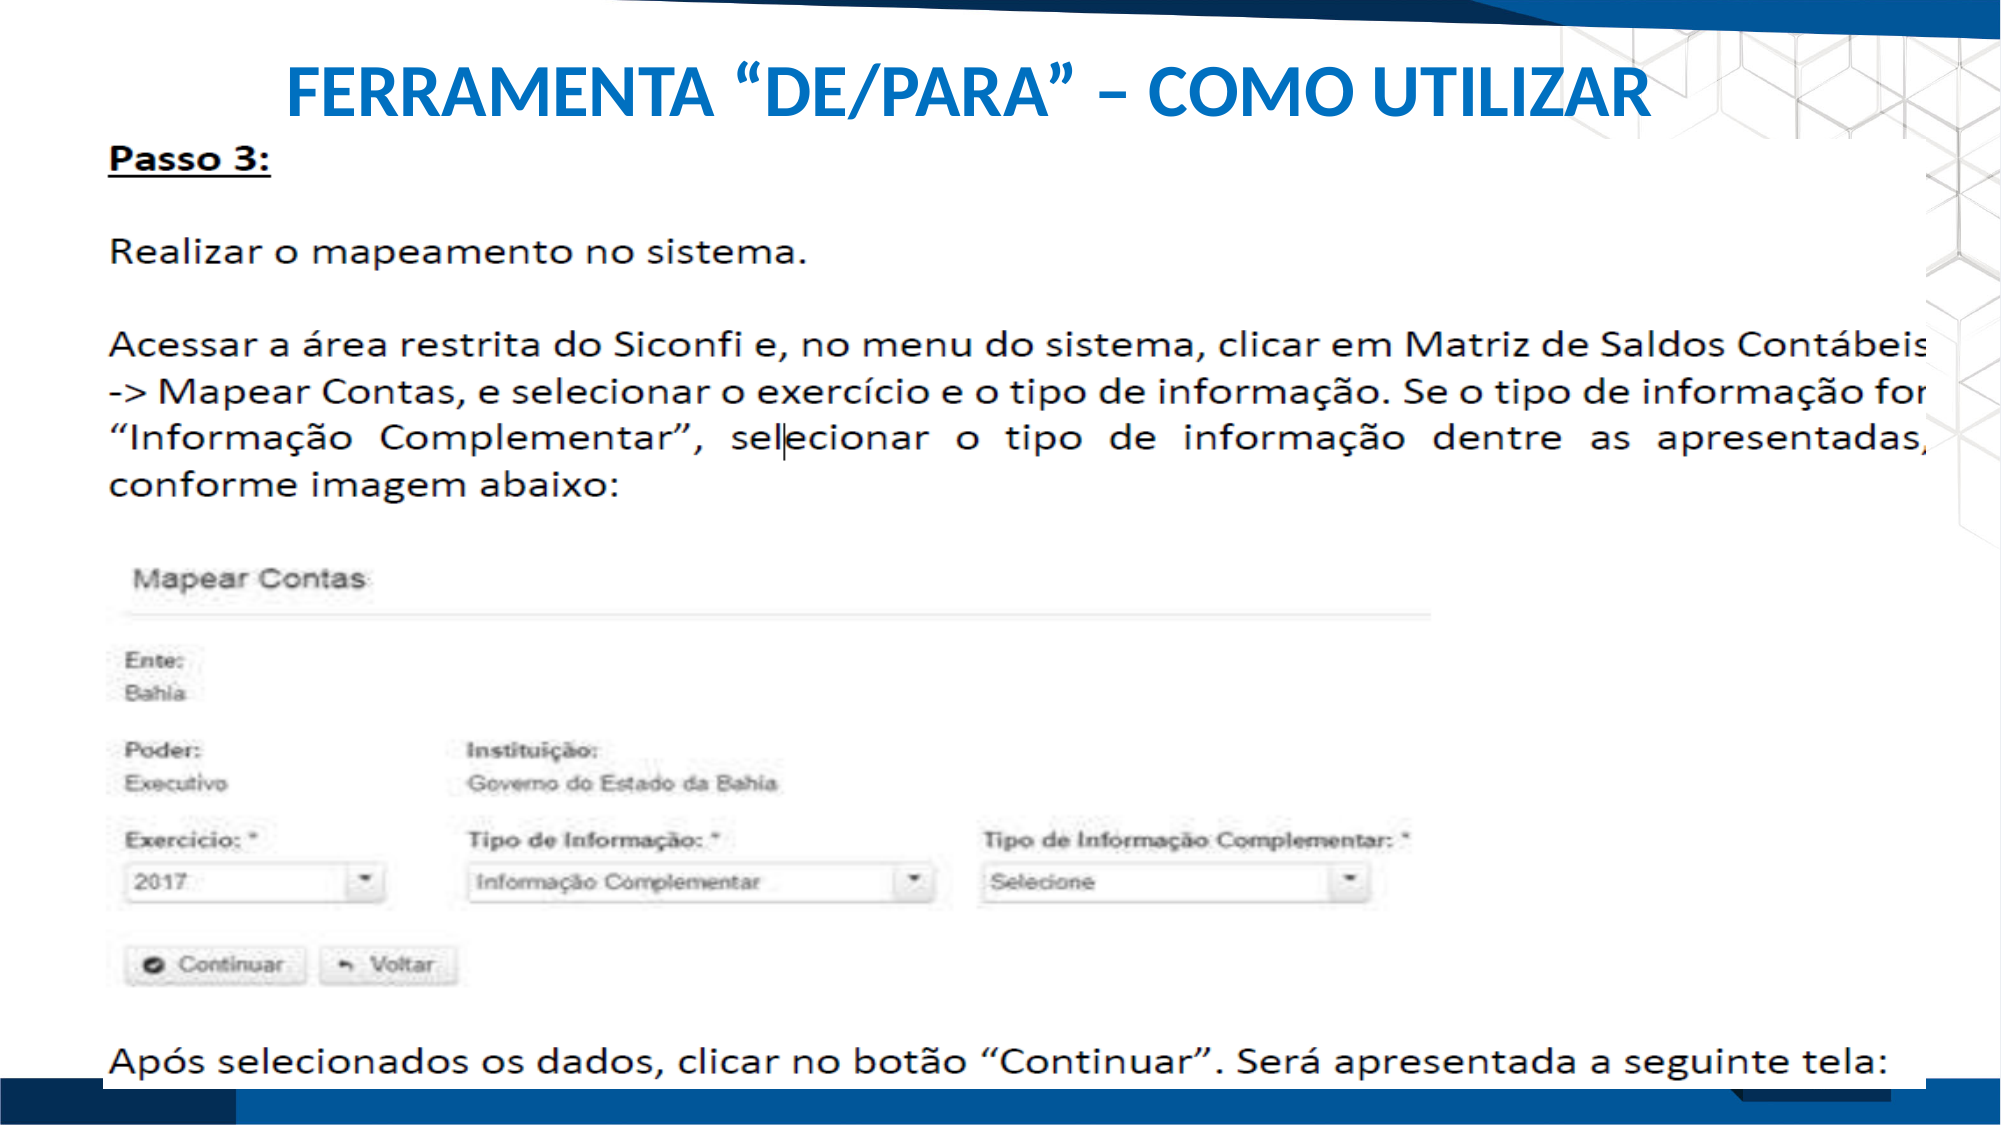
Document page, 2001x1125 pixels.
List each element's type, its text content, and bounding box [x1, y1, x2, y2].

text_box [1758, 48, 1926, 139]
text_box FERRAMENTA “DE/PARA” – COMO UTILIZAR [183, 33, 1758, 139]
picture [0, 0, 2001, 1125]
text_box [14, 48, 183, 185]
